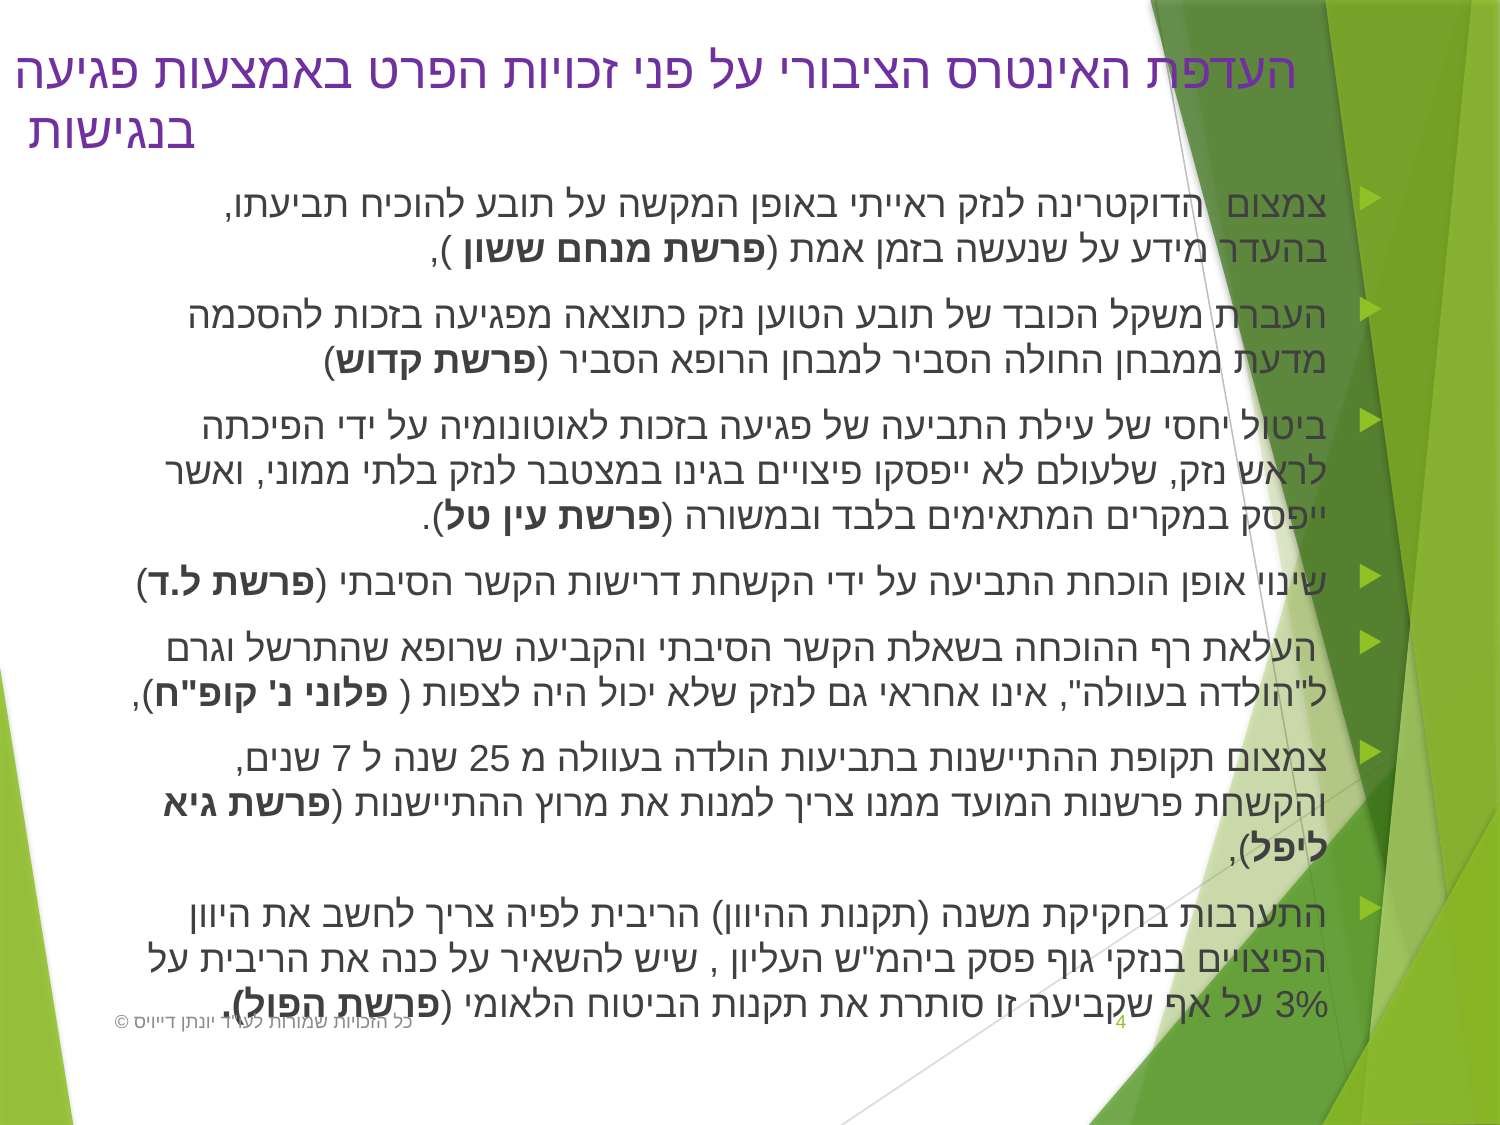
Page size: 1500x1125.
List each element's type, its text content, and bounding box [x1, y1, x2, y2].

footer כל הזכויות שמורות לעו"ד יונתן דייויס © [99, 991, 859, 1051]
title העדפת האינטרס הציבורי על פני זכויות הפרט באמצעות פגיעה בנגישות [0, 30, 1400, 173]
list צמצום הדוקטרינה לנזק ראייתי באופן המקשה על תובע להוכיח תביעתו, בהעדר מידע על שנעשה בזמן אמת (פרשת מנחם ששון ), העברת משקל הכובד של תובע הטוען נזק כתוצאה מפגיעה בזכות להסכמה מדעת ממבחן החולה הסביר למבחן הרופא הסביר (פרשת קדוש) ביטול יחסי של עילת התביעה של פגיעה בזכות לאוטונומיה על ידי הפיכתה לראש נזק, שלעולם לא ייפסקו פיצויים בגינו במצטבר לנזק בלתי ממוני, ואשר ייפסק במקרים המתאימים בלבד ובמשורה (פרשת עין טל). שינוי אופן הוכחת התביעה על ידי הקשחת דרישות הקשר הסיבתי (פרשת ל.ד) העלאת רף ההוכחה בשאלת הקשר הסיבתי והקביעה שרופא שהתרשל וגרם ל"הולדה בעוולה", אינו אחראי גם לנזק שלא יכול היה לצפות ( פלוני נ' קופ"ח), צמצום תקופת ההתיישנות בתביעות הולדה בעוולה מ 25 שנה ל 7 שנים, והקשחת פרשנות המועד ממנו צריך למנות את מרוץ ההתיישנות (פרשת גיא ליפל), התערבות בחקיקת משנה (תקנות ההיוון) הריבית לפיה צריך לחשב את היוון הפיצויים בנזקי גוף פסק ביהמ"ש העליון , שיש להשאיר על כנה את הריבית על 3% על אף שקביעה זו סותרת את תקנות הביטוח הלאומי (פרשת הפול). [99, 172, 1400, 1051]
slide_number 4 [1057, 991, 1142, 1051]
